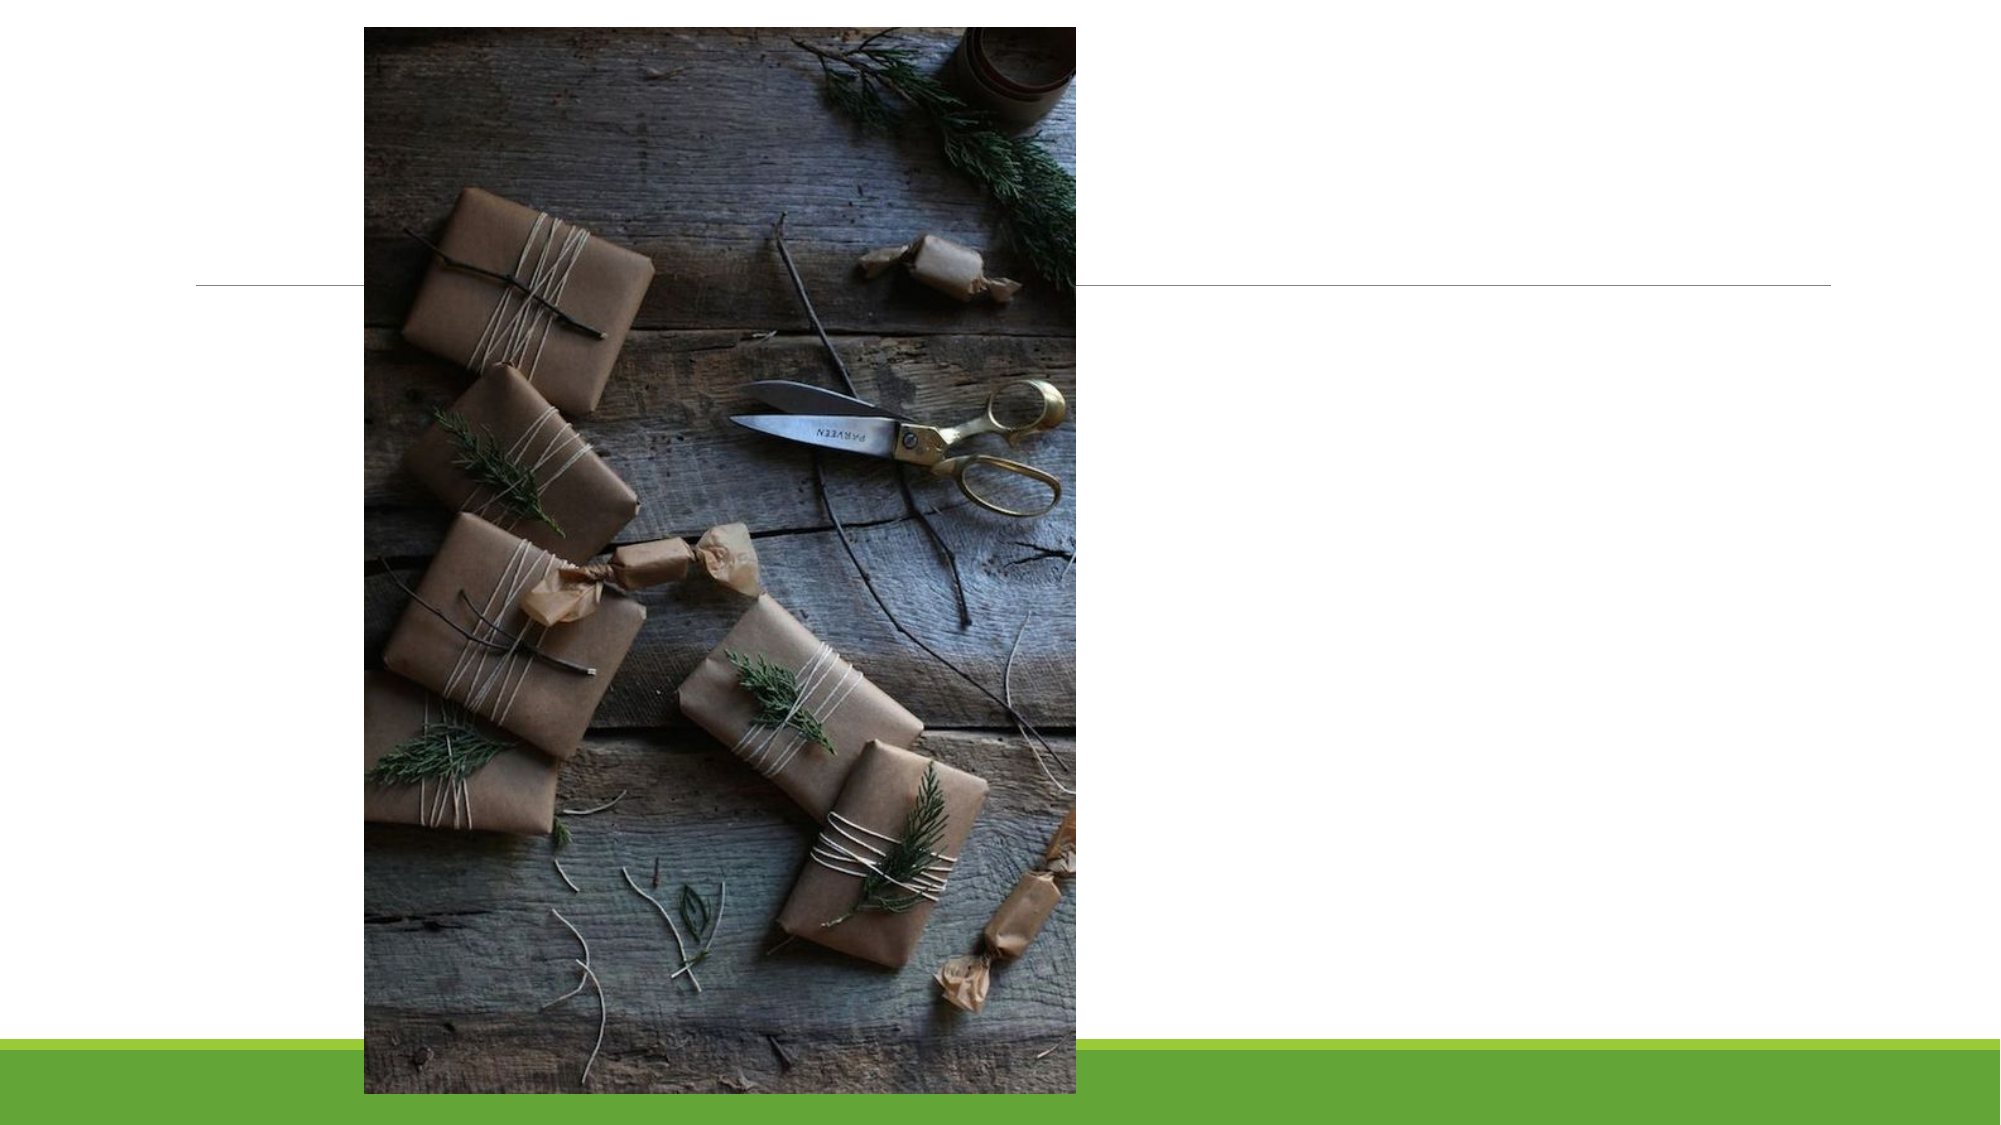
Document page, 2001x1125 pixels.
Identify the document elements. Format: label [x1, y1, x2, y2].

list [363, 26, 1076, 1095]
